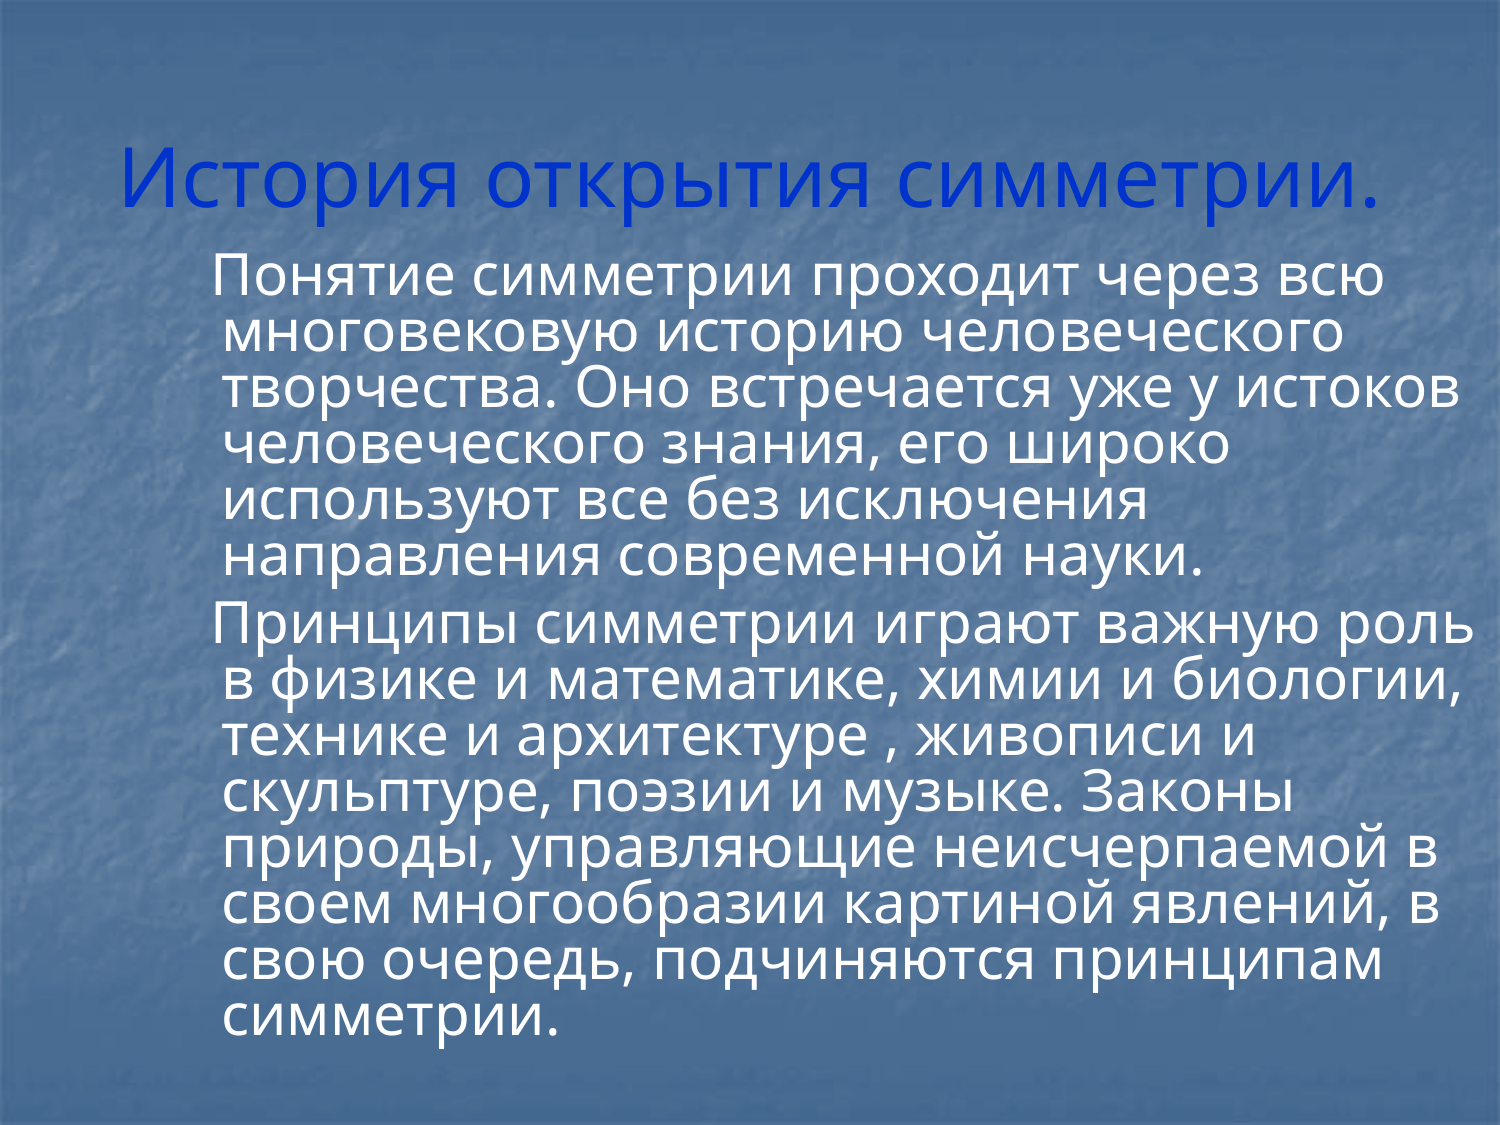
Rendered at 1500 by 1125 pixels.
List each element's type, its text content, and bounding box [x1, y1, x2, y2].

title История открытия симметрии. [74, 62, 1426, 288]
list Понятие симметрии проходит через всю многовековую историю человеческого творчества. Оно встречается уже у истоков человеческого знания, его широко используют все без исключения направления современной науки. Принципы симметрии играют важную роль в физике и математике, химии и биологии, технике и архитектуре , живописи и скульптуре, поэзии и музыке. Законы природы, управляющие неисчерпаемой в своем многообразии картиной явлений, в свою очередь, подчиняются принципам симметрии. [149, 243, 1500, 1071]
